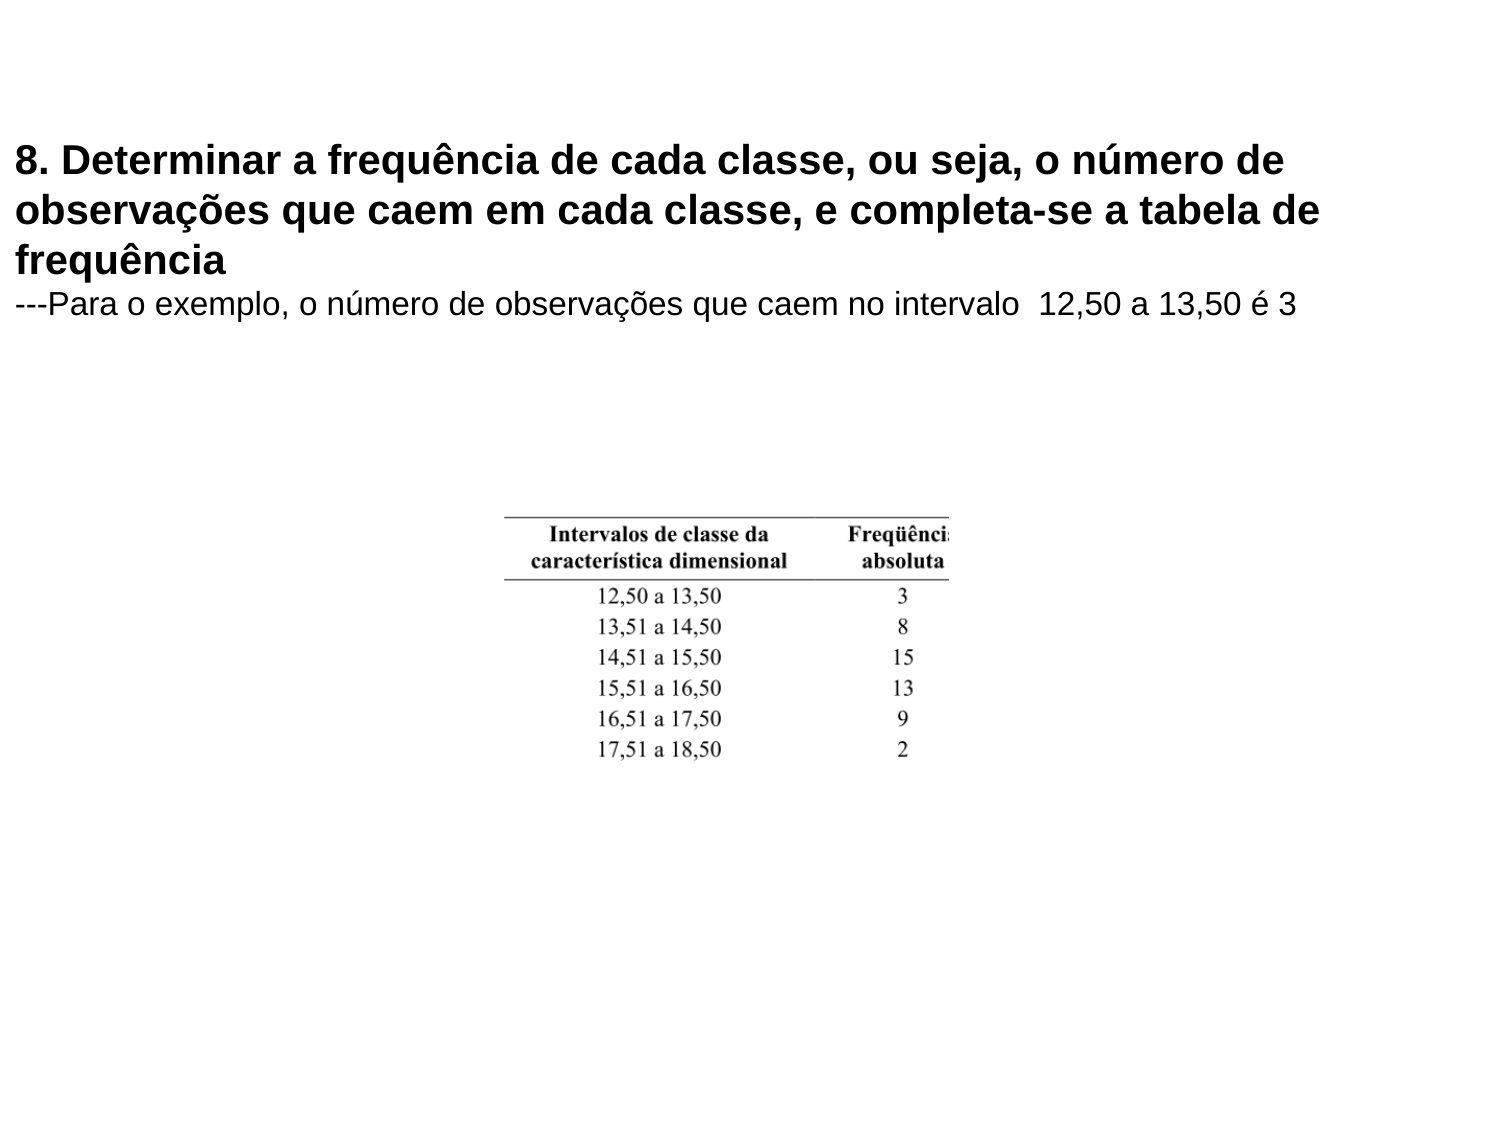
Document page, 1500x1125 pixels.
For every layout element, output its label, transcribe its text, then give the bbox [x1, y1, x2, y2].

picture [499, 512, 950, 764]
text_box 8. Determinar a frequência de cada classe, ou seja, o número de observações que caem em cada classe, e completa-se a tabela de frequência ---Para o exemplo, o número de observações que caem no intervalo 12,50 a 13,50 é 3 [0, 125, 1500, 410]
